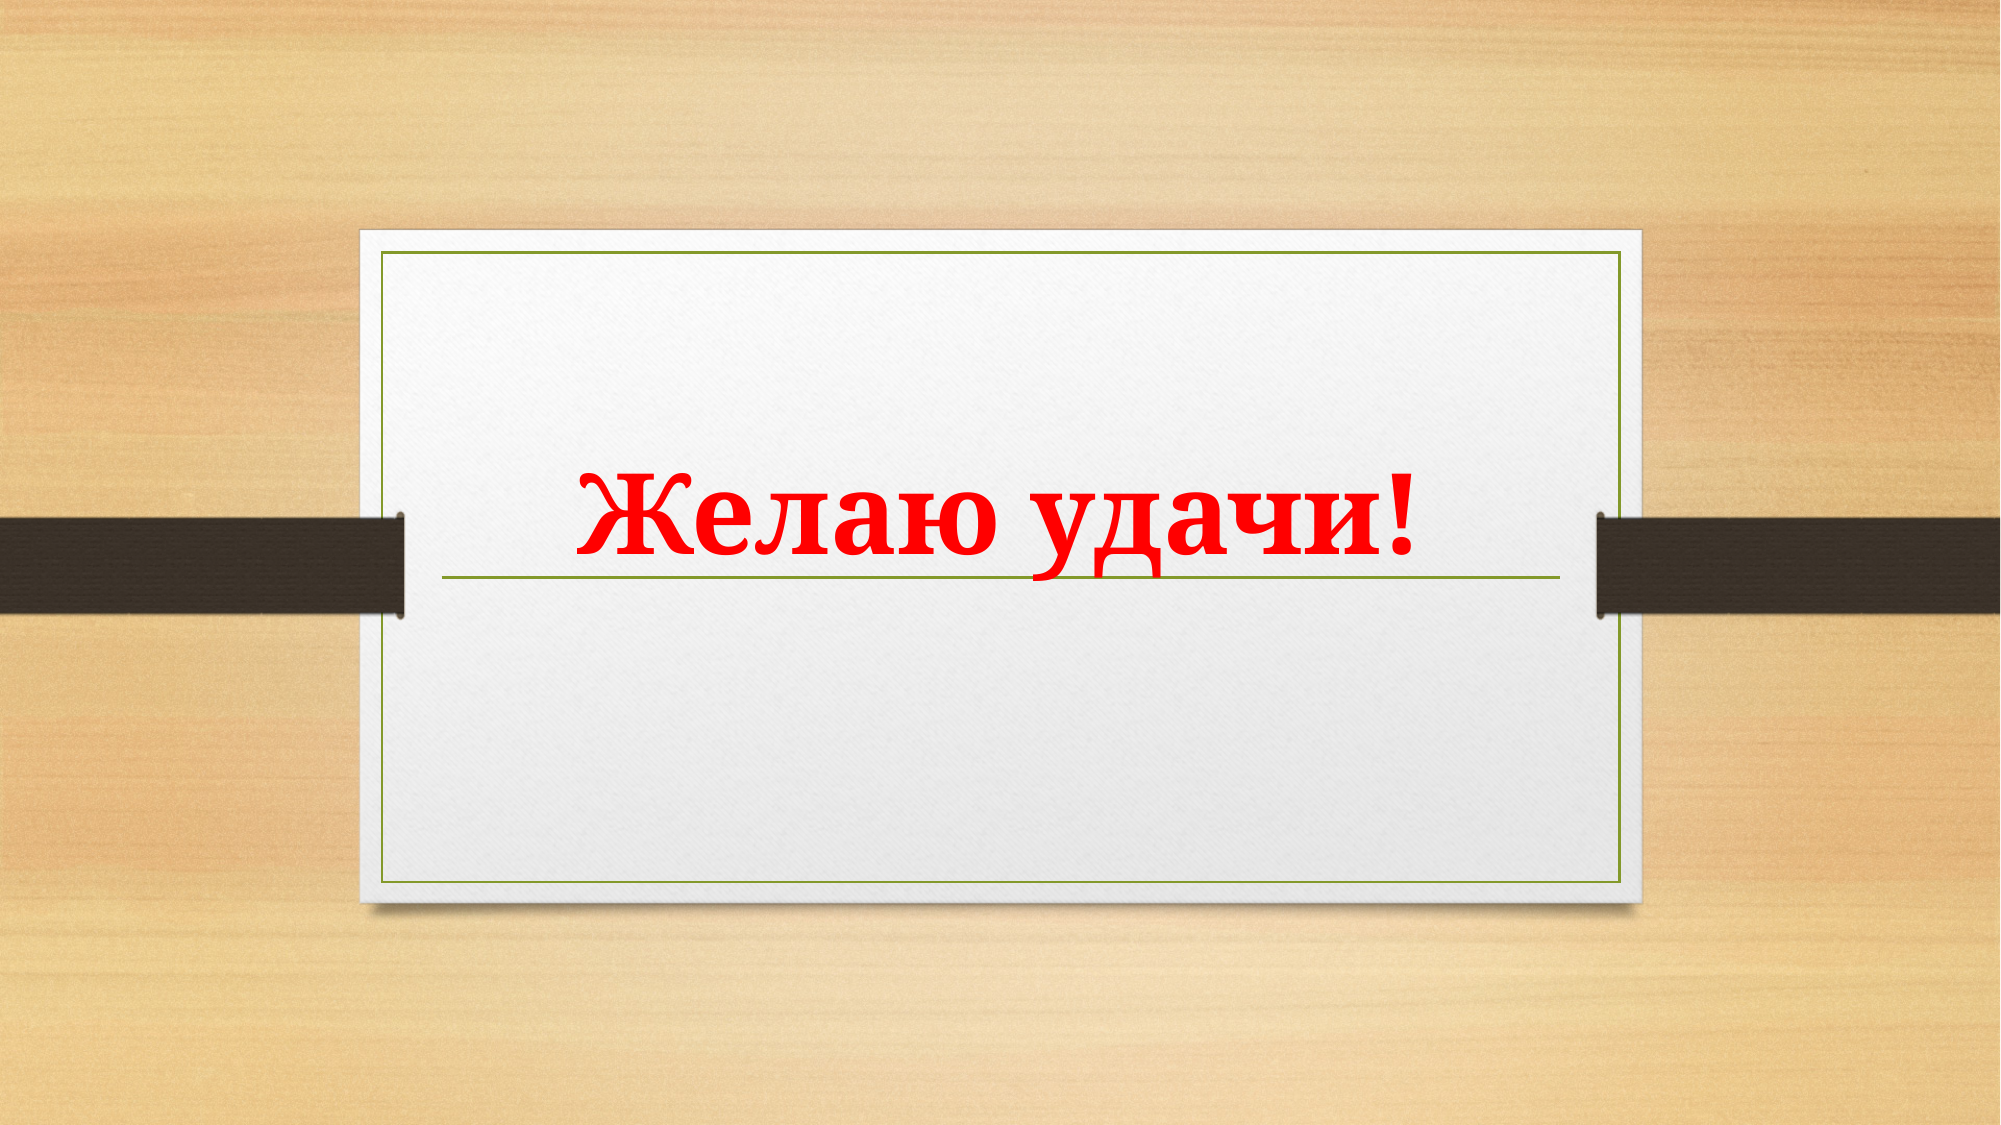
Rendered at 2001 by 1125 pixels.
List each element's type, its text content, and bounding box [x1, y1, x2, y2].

title Желаю удачи! [441, 306, 1560, 855]
picture [0, 0, 2001, 1125]
